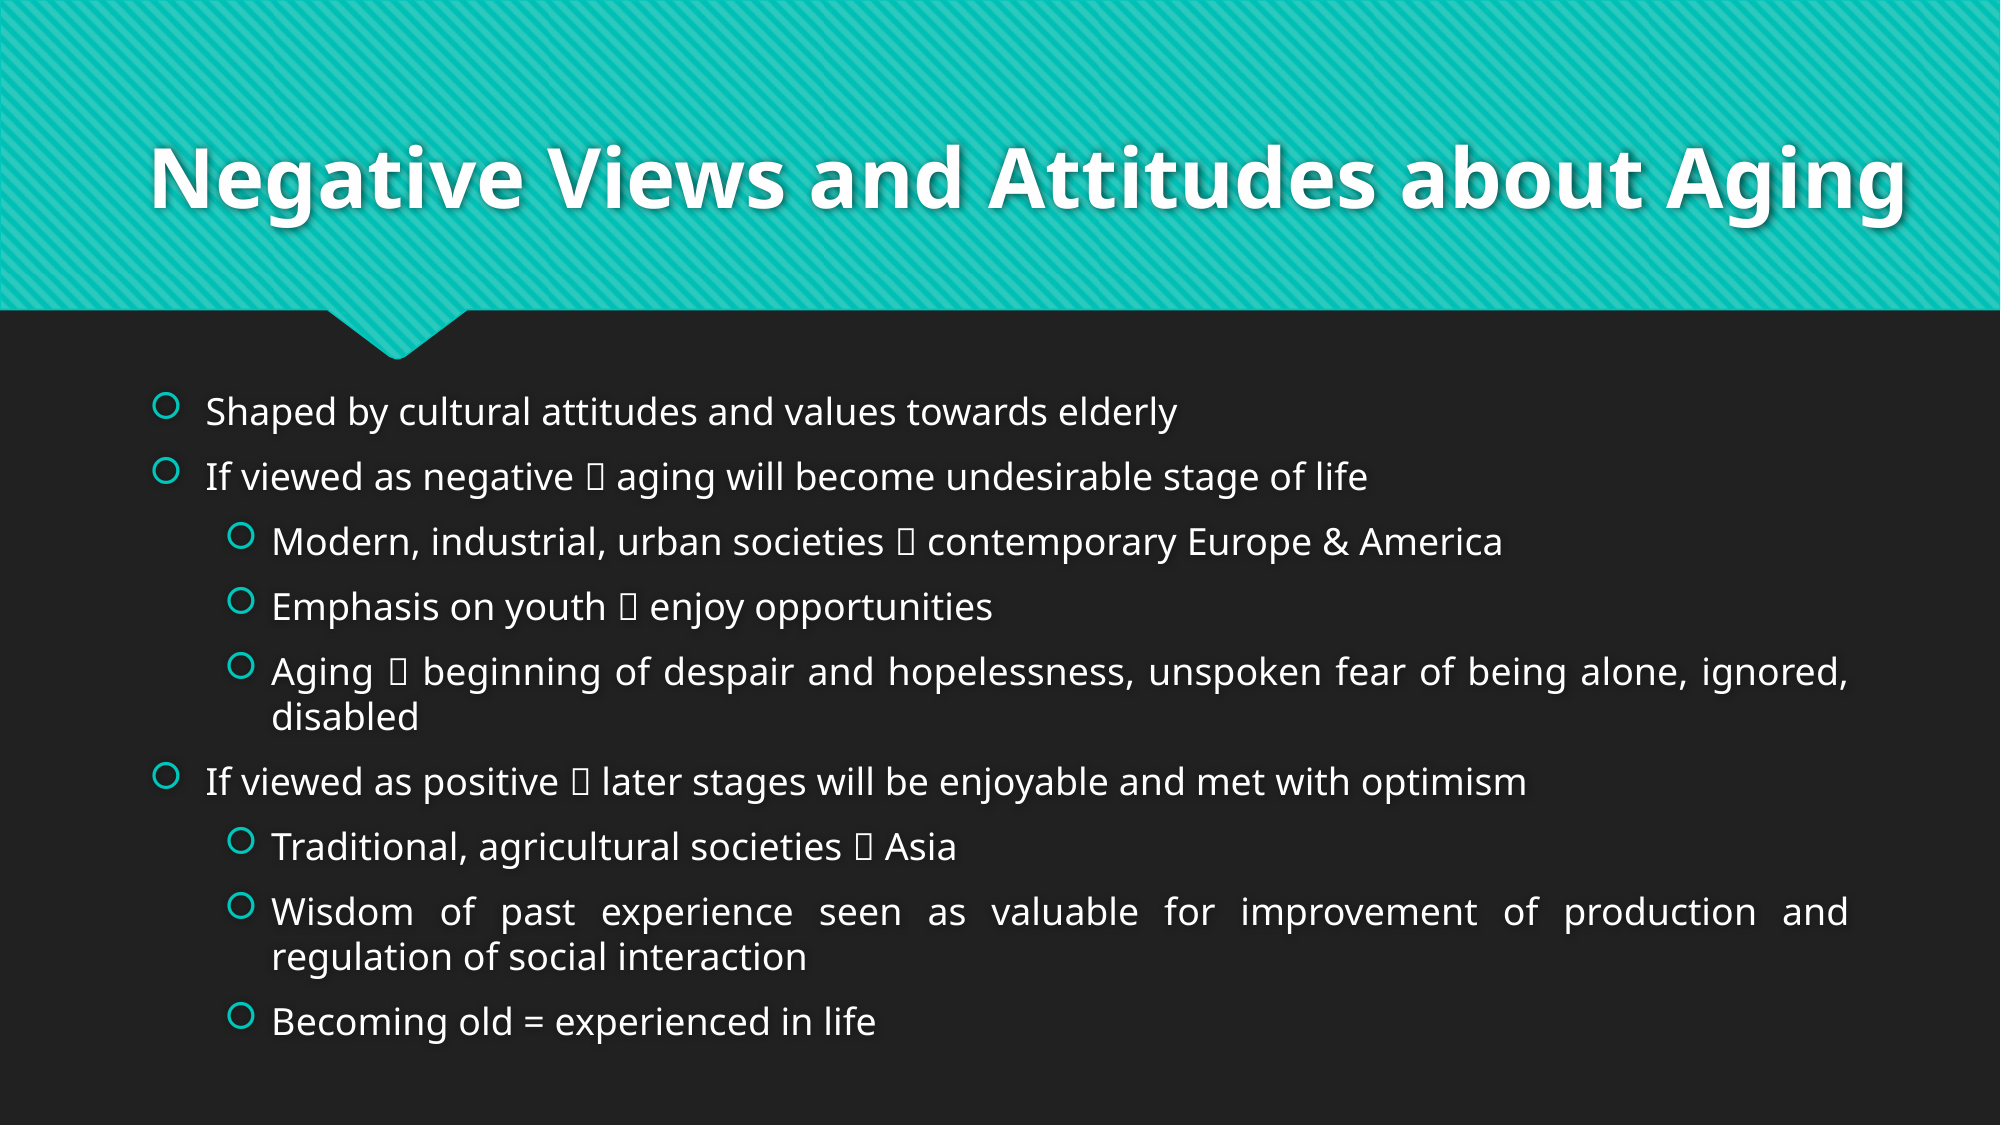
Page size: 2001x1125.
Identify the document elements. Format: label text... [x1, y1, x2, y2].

list Shaped by cultural attitudes and values towards elderly If viewed as negative  aging will become undesirable stage of life Modern, industrial, urban societies  contemporary Europe & America Emphasis on youth  enjoy opportunities Aging  beginning of despair and hopelessness, unspoken fear of being alone, ignored, disabled If viewed as positive  later stages will be enjoyable and met with optimism Traditional, agricultural societies  Asia Wisdom of past experience seen as valuable for improvement of production and regulation of social interaction Becoming old = experienced in life [134, 364, 1866, 1067]
title Negative Views and Attitudes about Aging [132, 73, 1938, 233]
